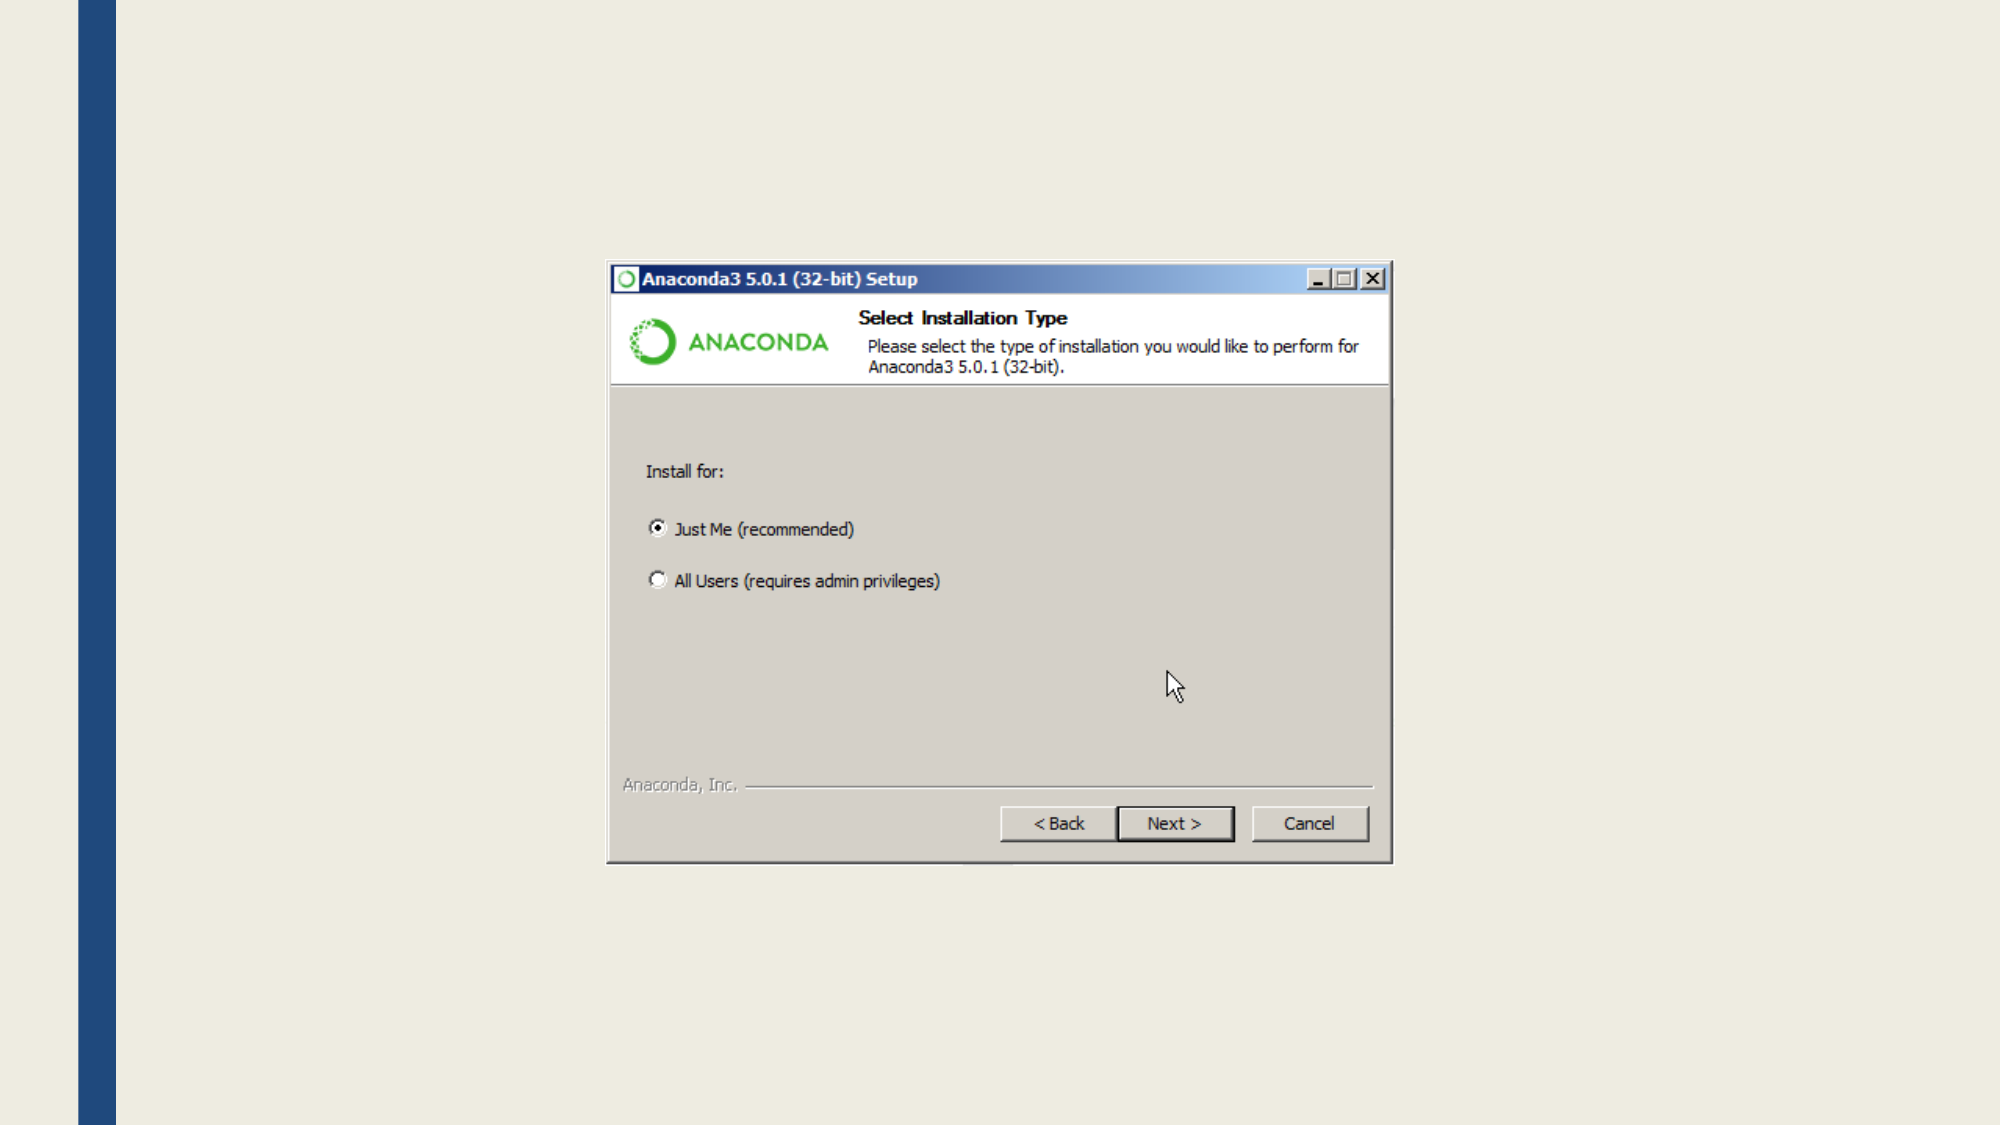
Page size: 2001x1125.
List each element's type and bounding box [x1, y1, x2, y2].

picture [605, 259, 1395, 866]
